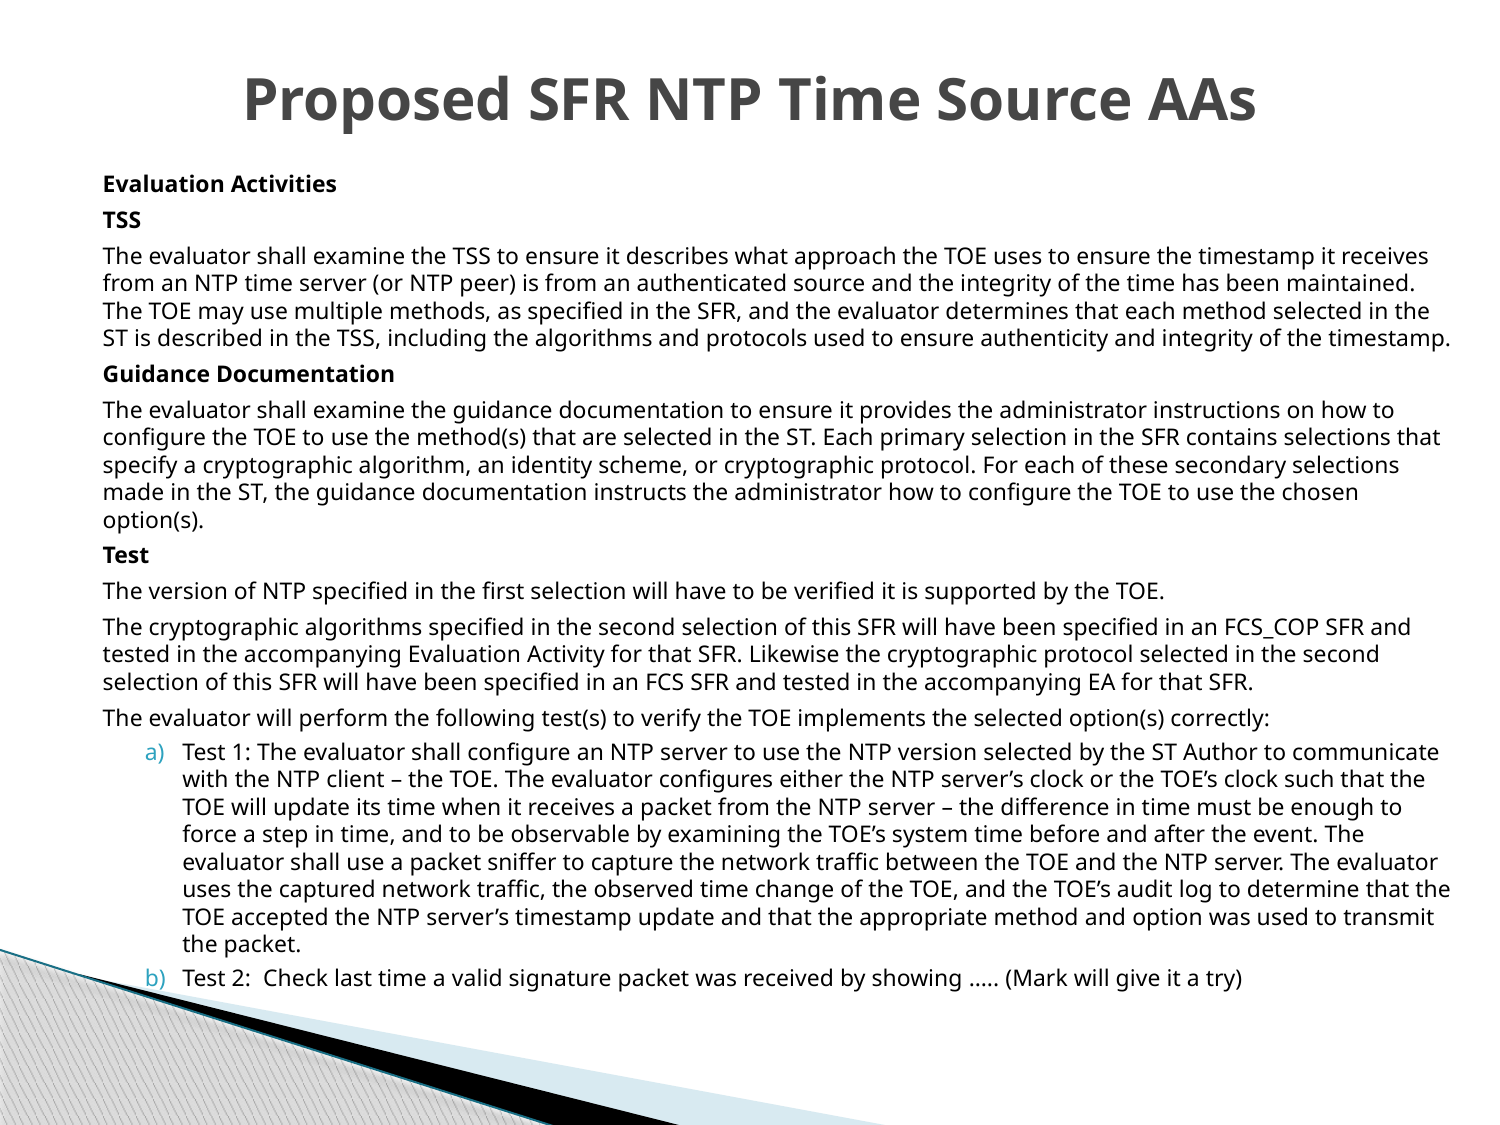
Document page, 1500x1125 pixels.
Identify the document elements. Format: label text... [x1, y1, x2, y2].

title Proposed SFR NTP Time Source AAs [75, 45, 1425, 150]
list Evaluation Activities TSS The evaluator shall examine the TSS to ensure it describes what approach the TOE uses to ensure the timestamp it receives from an NTP time server (or NTP peer) is from an authenticated source and the integrity of the time has been maintained. The TOE may use multiple methods, as specified in the SFR, and the evaluator determines that each method selected in the ST is described in the TSS, including the algorithms and protocols used to ensure authenticity and integrity of the timestamp. Guidance Documentation The evaluator shall examine the guidance documentation to ensure it provides the administrator instructions on how to configure the TOE to use the method(s) that are selected in the ST. Each primary selection in the SFR contains selections that specify a cryptographic algorithm, an identity scheme, or cryptographic protocol. For each of these secondary selections made in the ST, the guidance documentation instructs the administrator how to configure the TOE to use the chosen option(s). Test The version of NTP specified in the first selection will have to be verified it is supported by the TOE. The cryptographic algorithms specified in the second selection of this SFR will have been specified in an FCS_COP SFR and tested in the accompanying Evaluation Activity for that SFR. Likewise the cryptographic protocol selected in the second selection of this SFR will have been specified in an FCS SFR and tested in the accompanying EA for that SFR. The evaluator will perform the following test(s) to verify the TOE implements the selected option(s) correctly: Test 1: The evaluator shall configure an NTP server to use the NTP version selected by the ST Author to communicate with the NTP client – the TOE. The evaluator configures either the NTP server’s clock or the TOE’s clock such that the TOE will update its time when it receives a packet from the NTP server – the difference in time must be enough to force a step in time, and to be observable by examining the TOE’s system time before and after the event. The evaluator shall use a packet sniffer to capture the network traffic between the TOE and the NTP server. The evaluator uses the captured network traffic, the observed time change of the TOE, and the TOE’s audit log to determine that the TOE accepted the NTP server’s timestamp update and that the appropriate method and option was used to transmit the packet. Test 2: Check last time a valid signature packet was received by showing ….. (Mark will give it a try) [69, 162, 1470, 1025]
